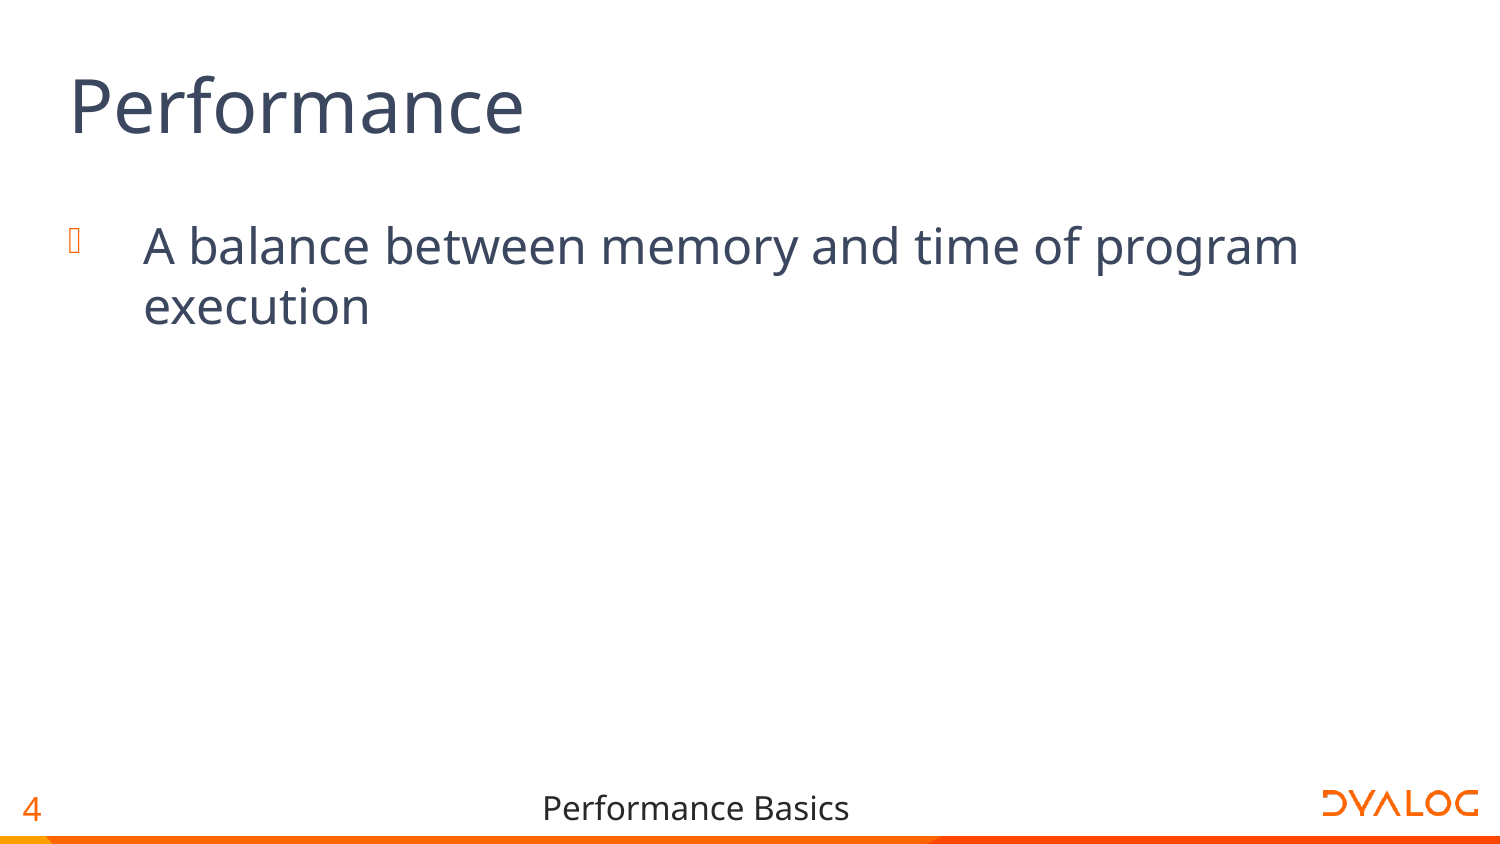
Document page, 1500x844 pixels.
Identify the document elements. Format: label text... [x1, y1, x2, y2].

picture [1323, 790, 1478, 816]
picture [0, 836, 1500, 844]
list A balance between memory and time of program execution [53, 207, 1386, 740]
title Performance [53, 43, 1121, 157]
